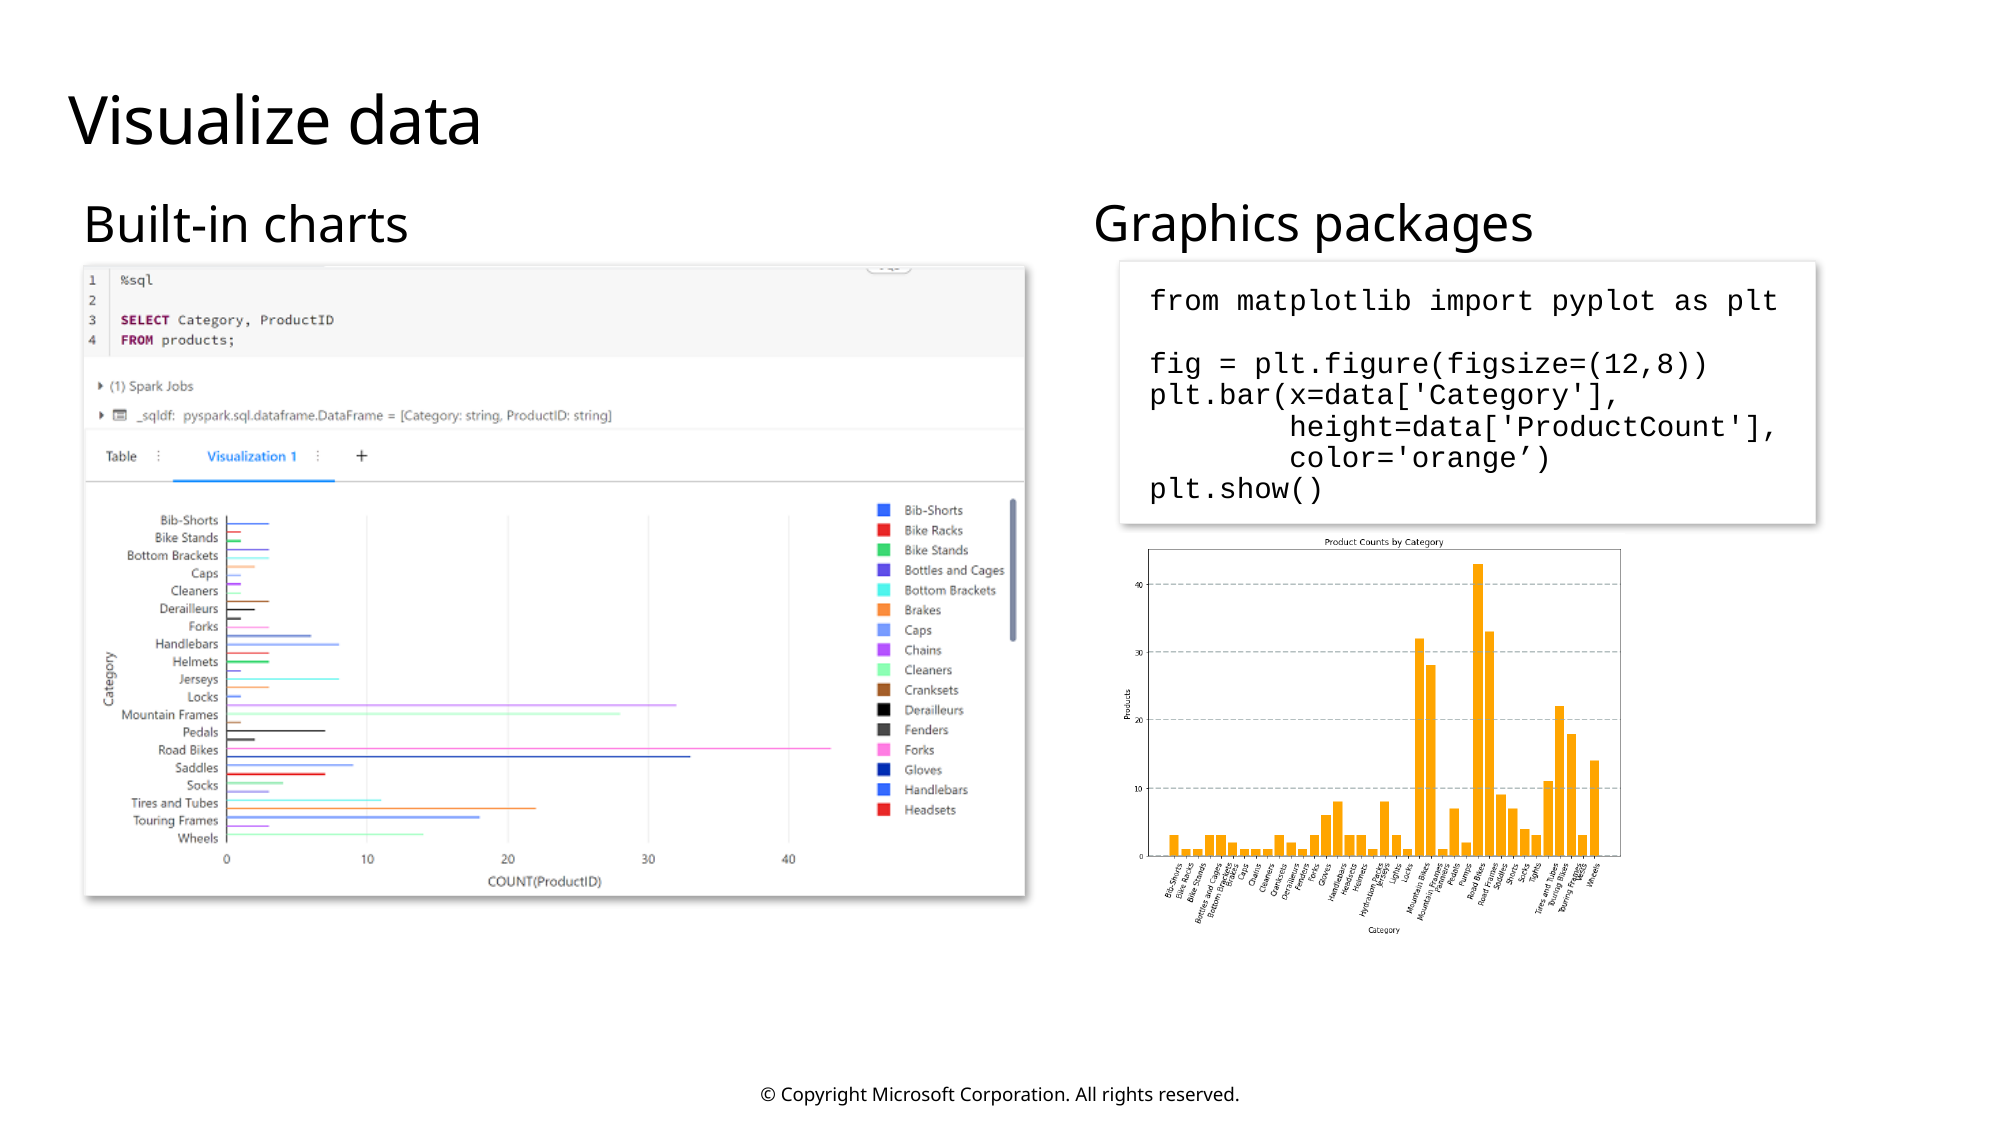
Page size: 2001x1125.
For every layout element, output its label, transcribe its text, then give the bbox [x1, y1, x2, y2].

text_box from matplotlib import pyplot as plt fig = plt.figure(figsize=(12,8)) plt.bar(x=data['Category'], height=data['ProductCount'], color='orange’) plt.show() [1119, 260, 1816, 524]
text_box Graphics packages [1079, 183, 1832, 259]
picture [1119, 532, 1625, 938]
title Visualize data [68, 72, 1930, 184]
picture [83, 265, 1025, 897]
text_box Built-in charts [68, 185, 492, 261]
